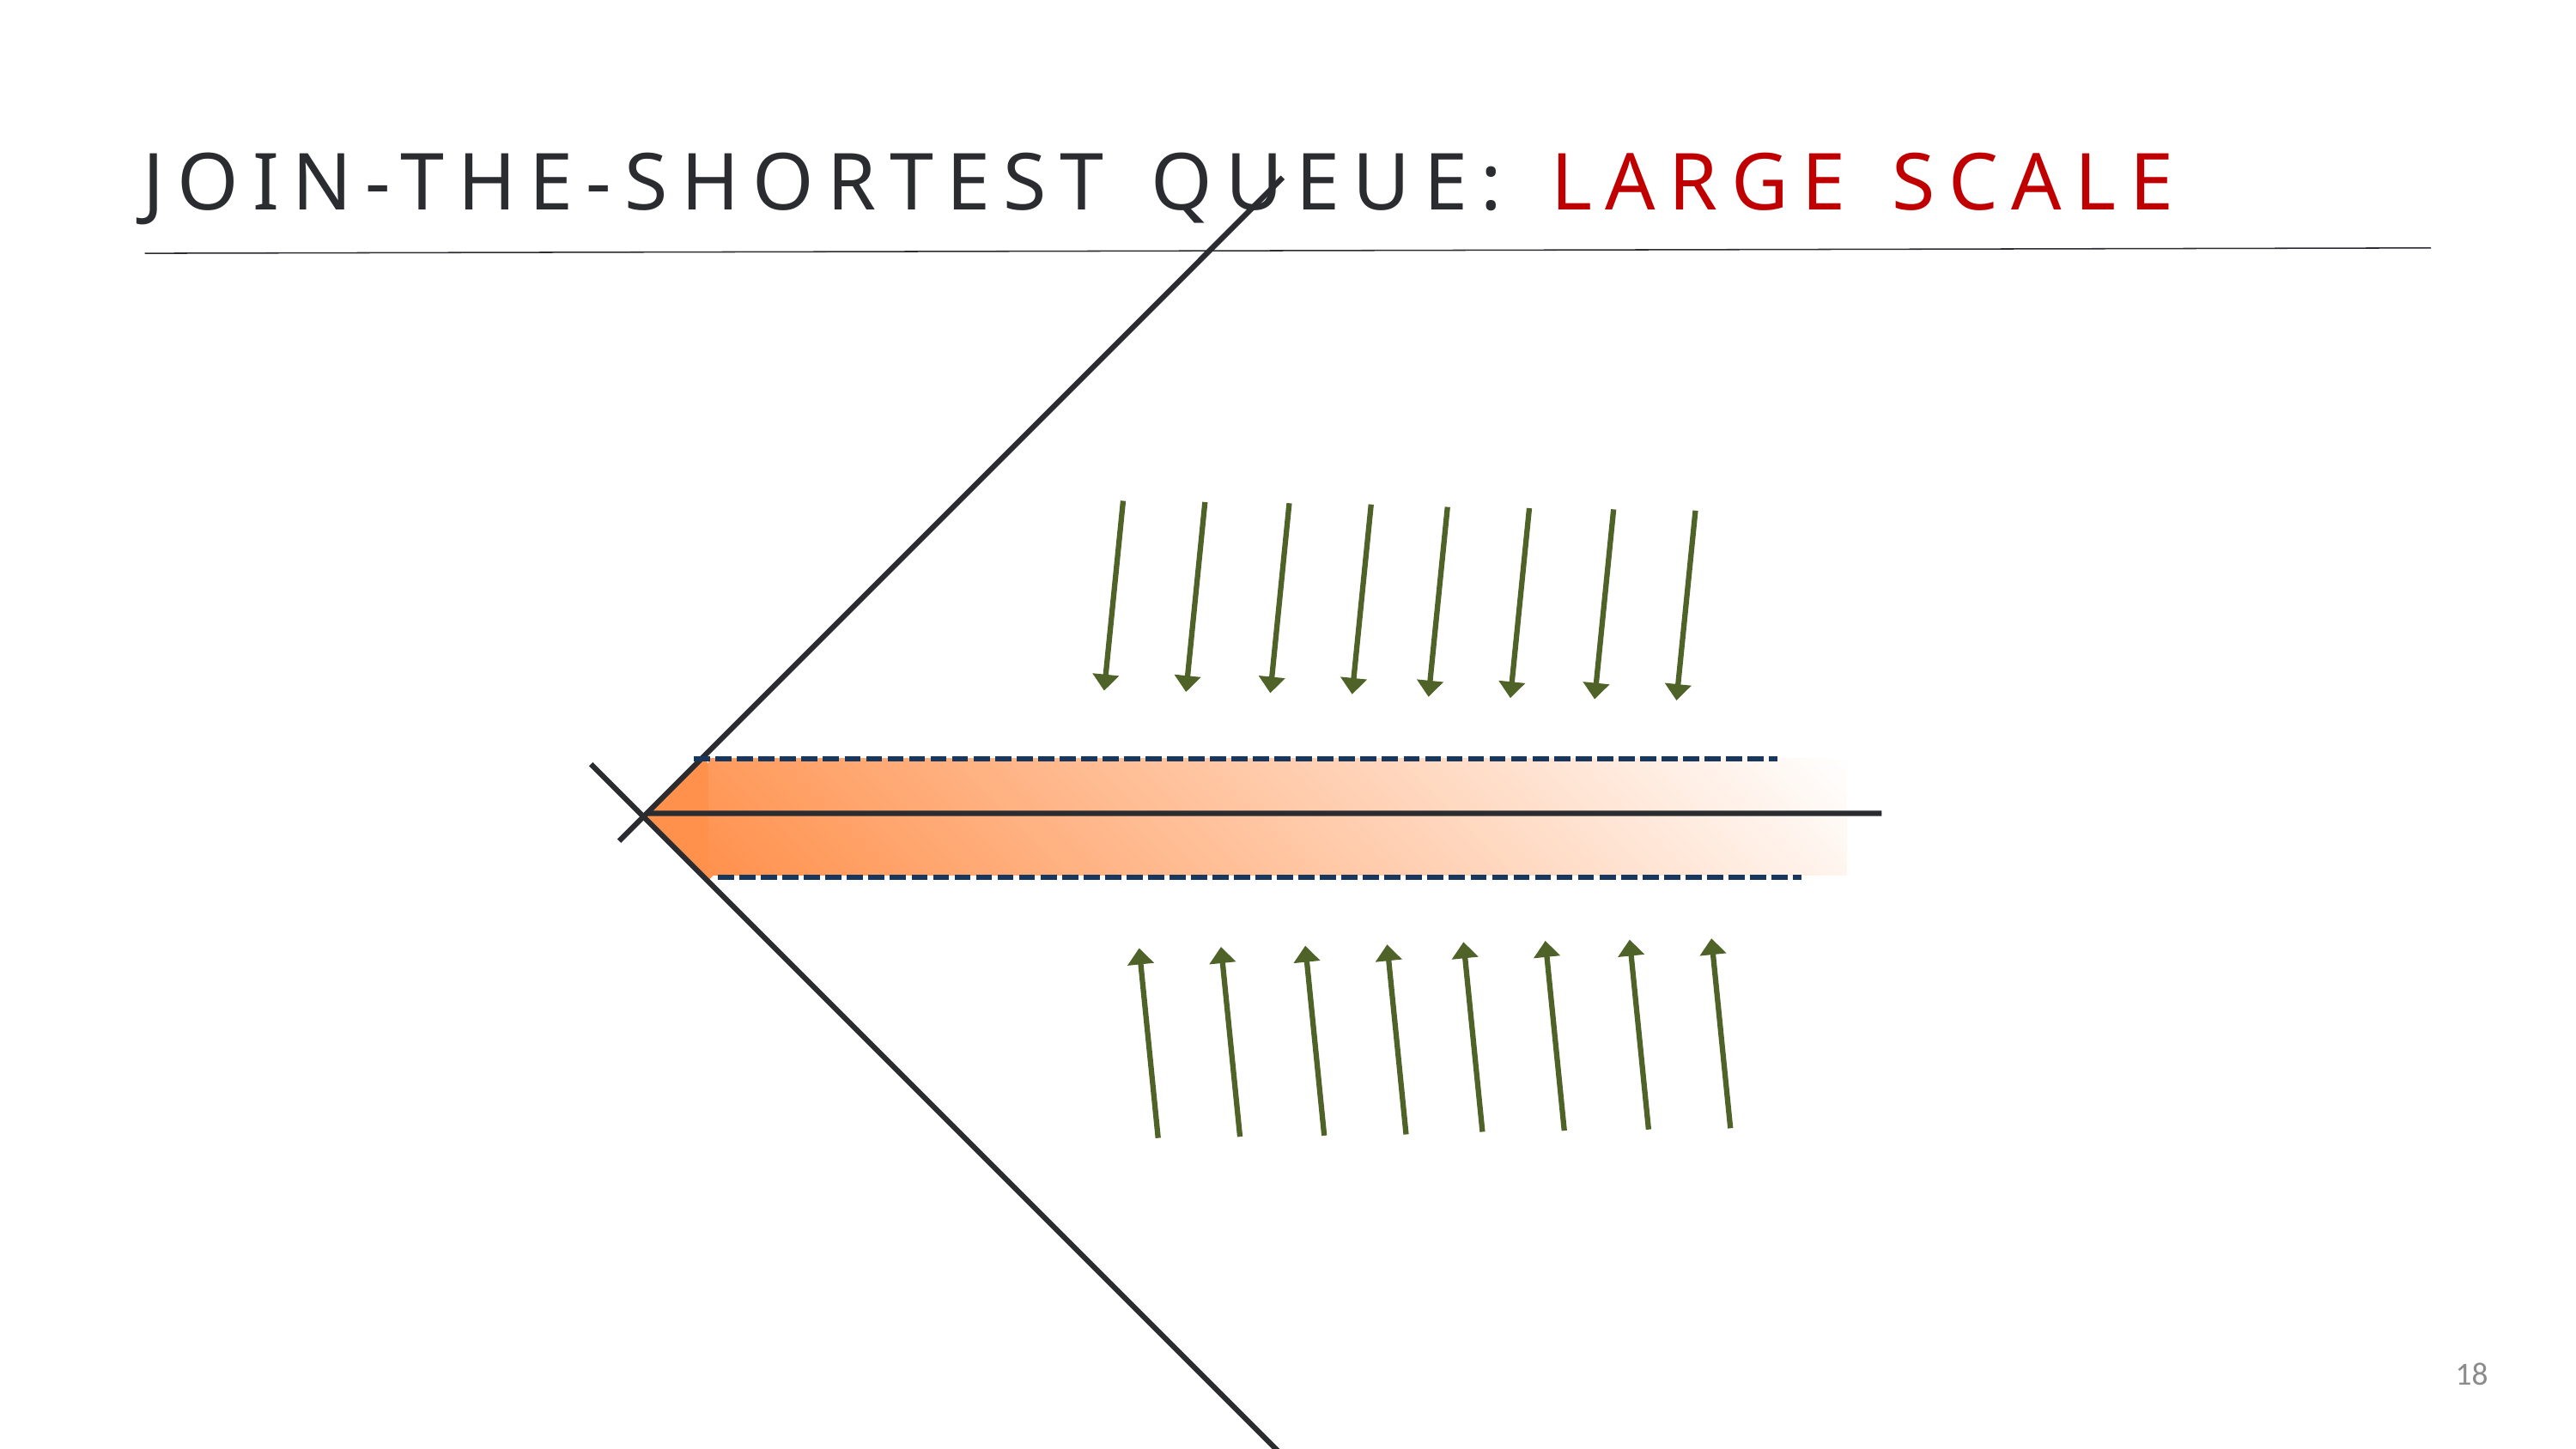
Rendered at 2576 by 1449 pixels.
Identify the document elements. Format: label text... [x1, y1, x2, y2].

text_box JOIN-THE-SHORTEST QUEUE: LARGE SCALE [143, 132, 2576, 226]
slide_number 18 [2200, 1346, 2501, 1398]
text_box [718, 308, 1858, 1304]
